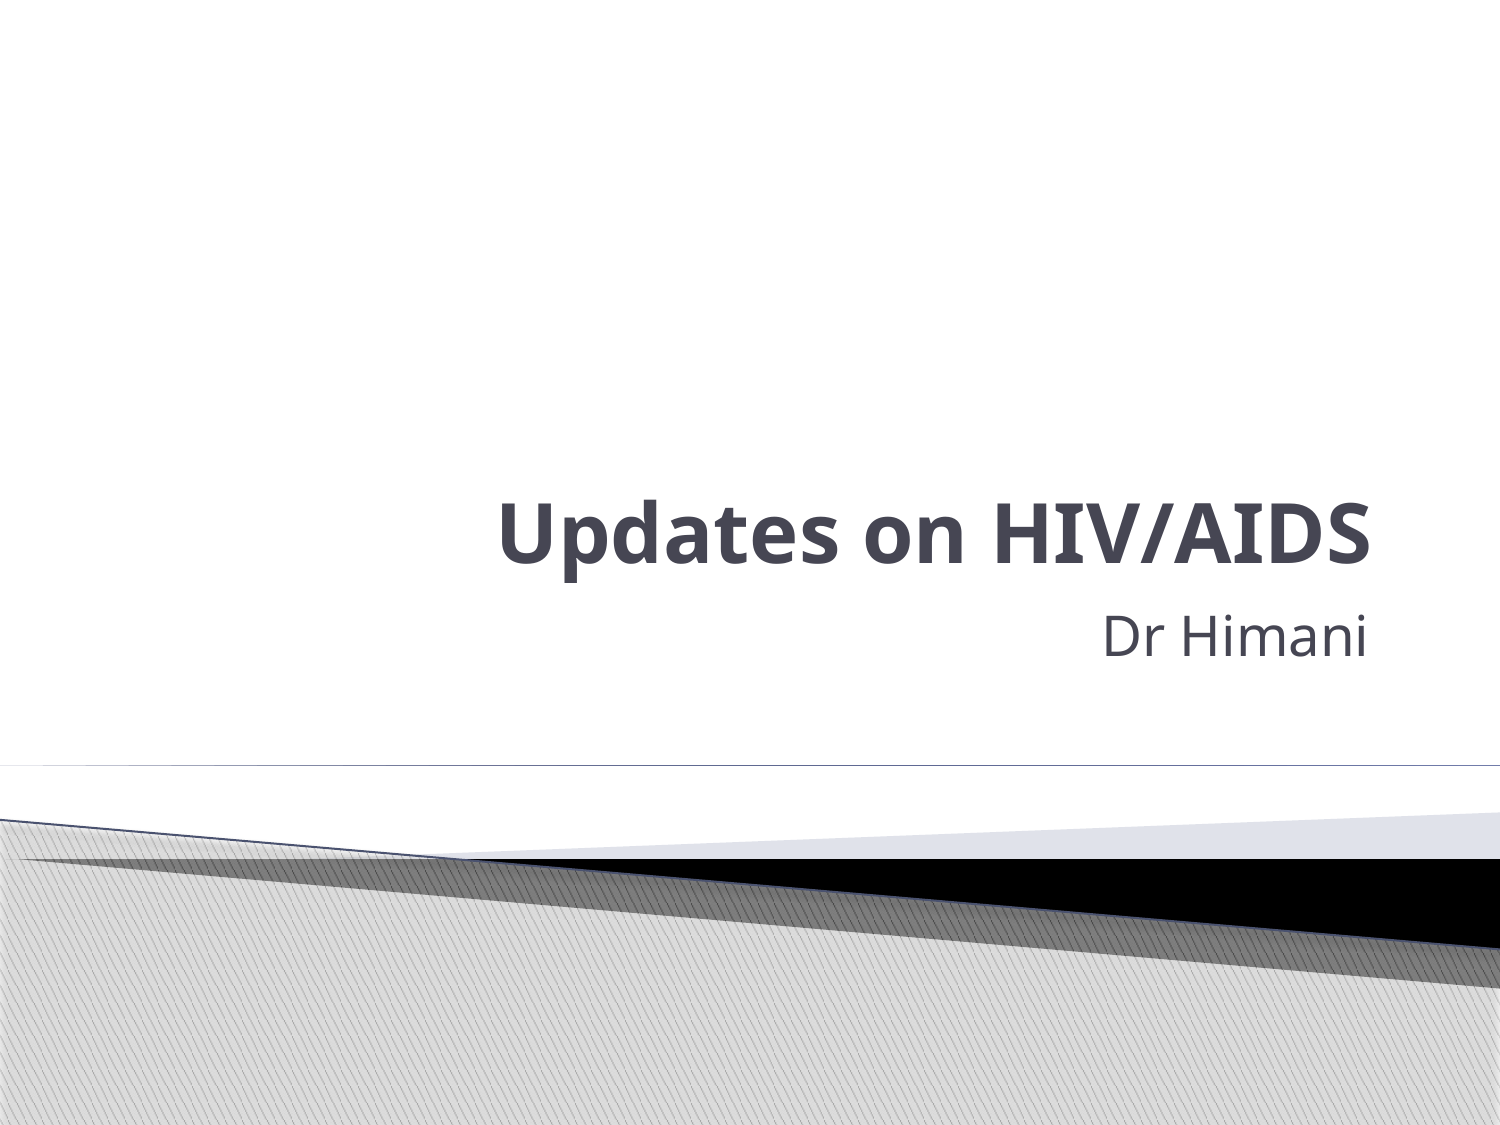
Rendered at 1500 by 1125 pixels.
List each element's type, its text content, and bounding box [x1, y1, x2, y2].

picture [5, 859, 1500, 989]
subtitle Dr Himani [112, 592, 1388, 790]
title Updates on HIV/AIDS [112, 287, 1388, 588]
